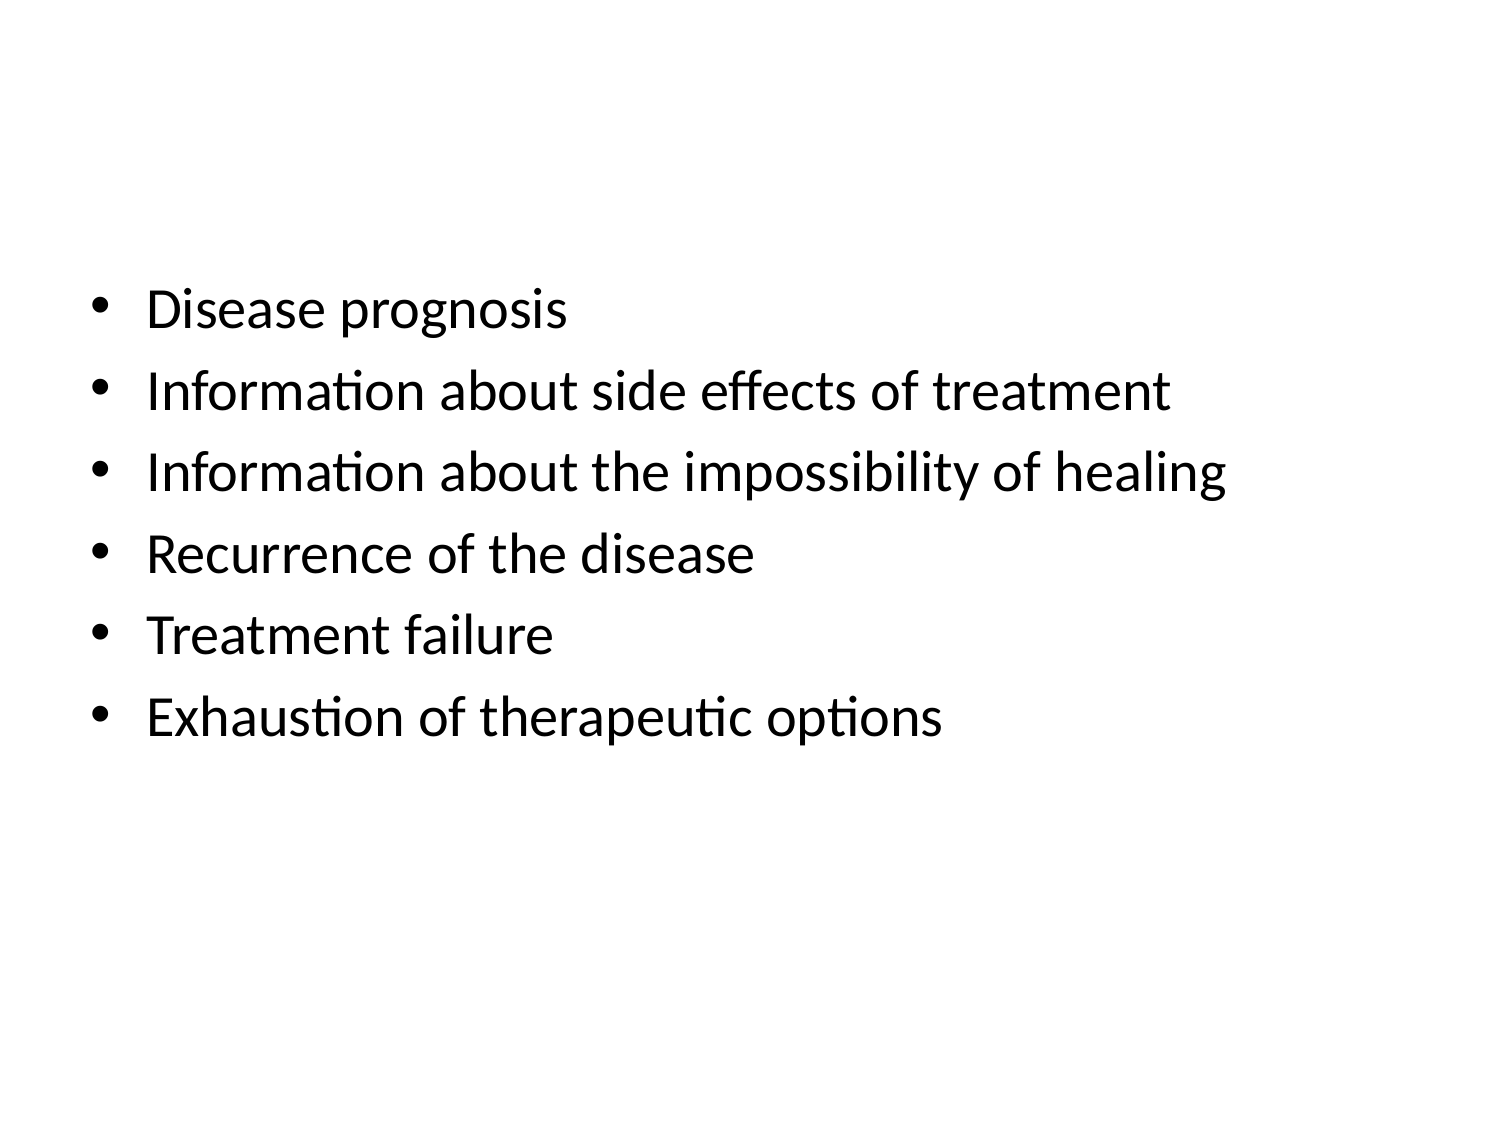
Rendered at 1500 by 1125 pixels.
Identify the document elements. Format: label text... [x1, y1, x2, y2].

list Disease prognosis Information about side effects of treatment Information about the impossibility of healing Recurrence of the disease Treatment failure Exhaustion of therapeutic options [75, 262, 1425, 1005]
